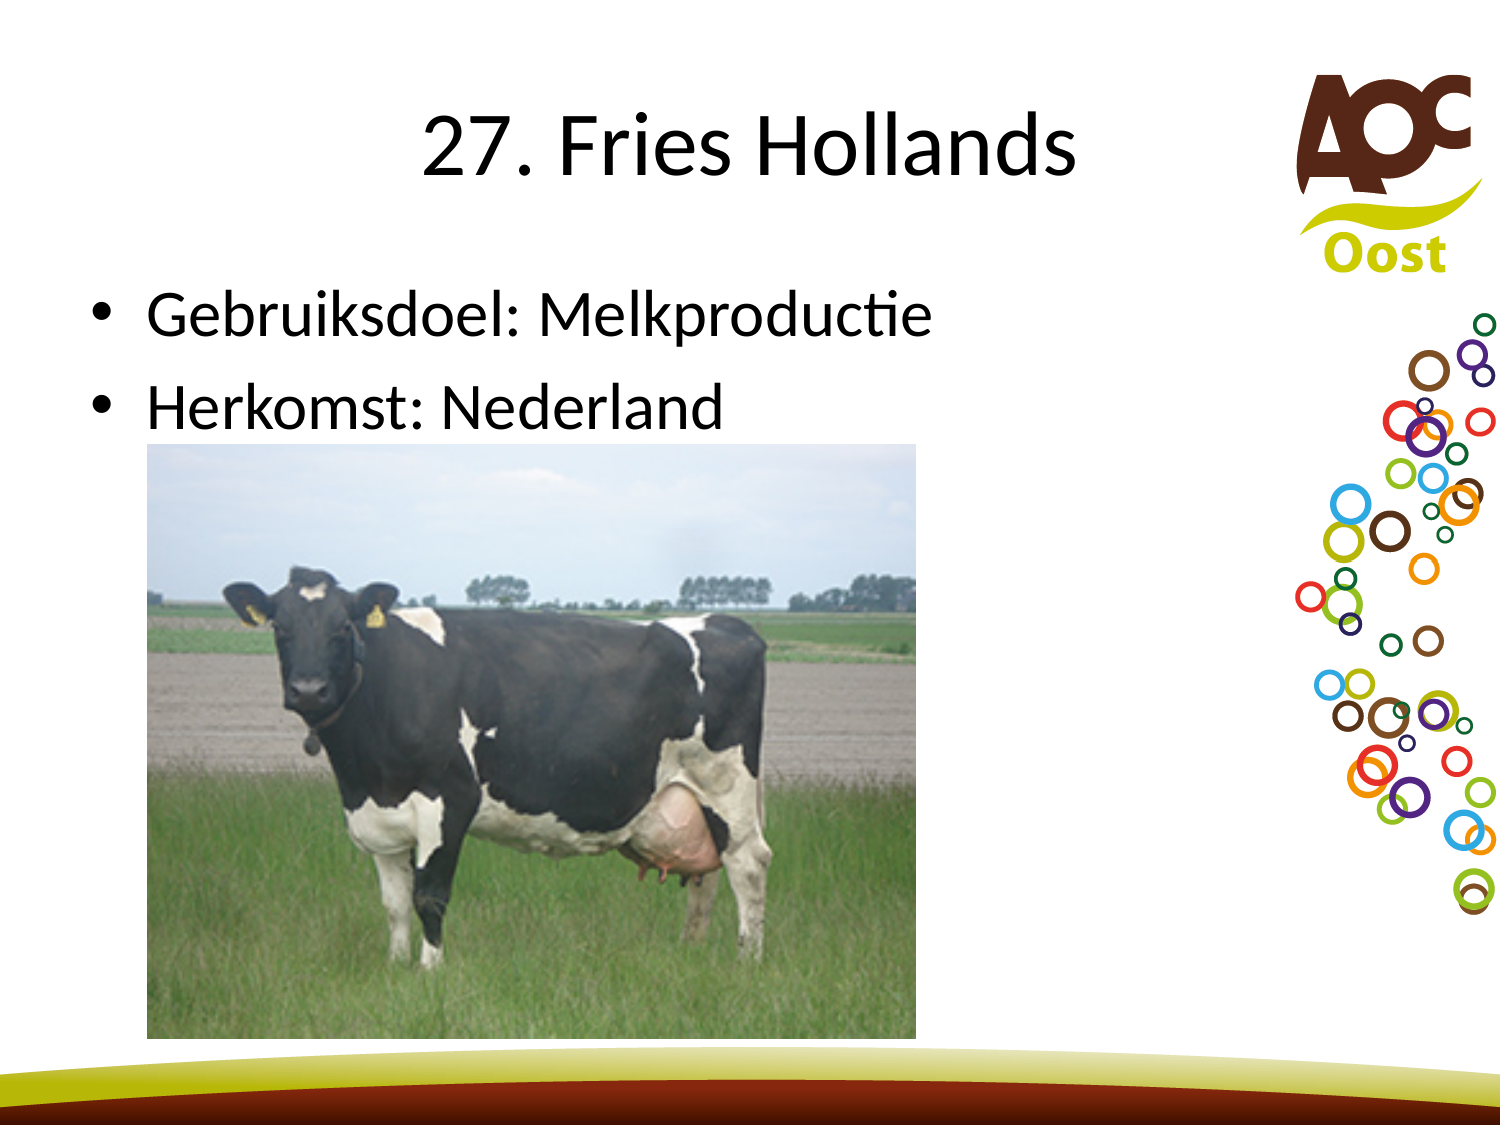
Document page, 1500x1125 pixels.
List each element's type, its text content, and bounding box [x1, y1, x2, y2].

title 27. Fries Hollands [75, 45, 1425, 233]
list Gebruiksdoel: Melkproductie Herkomst: Nederland [75, 262, 1282, 1024]
picture [0, 0, 1500, 1125]
